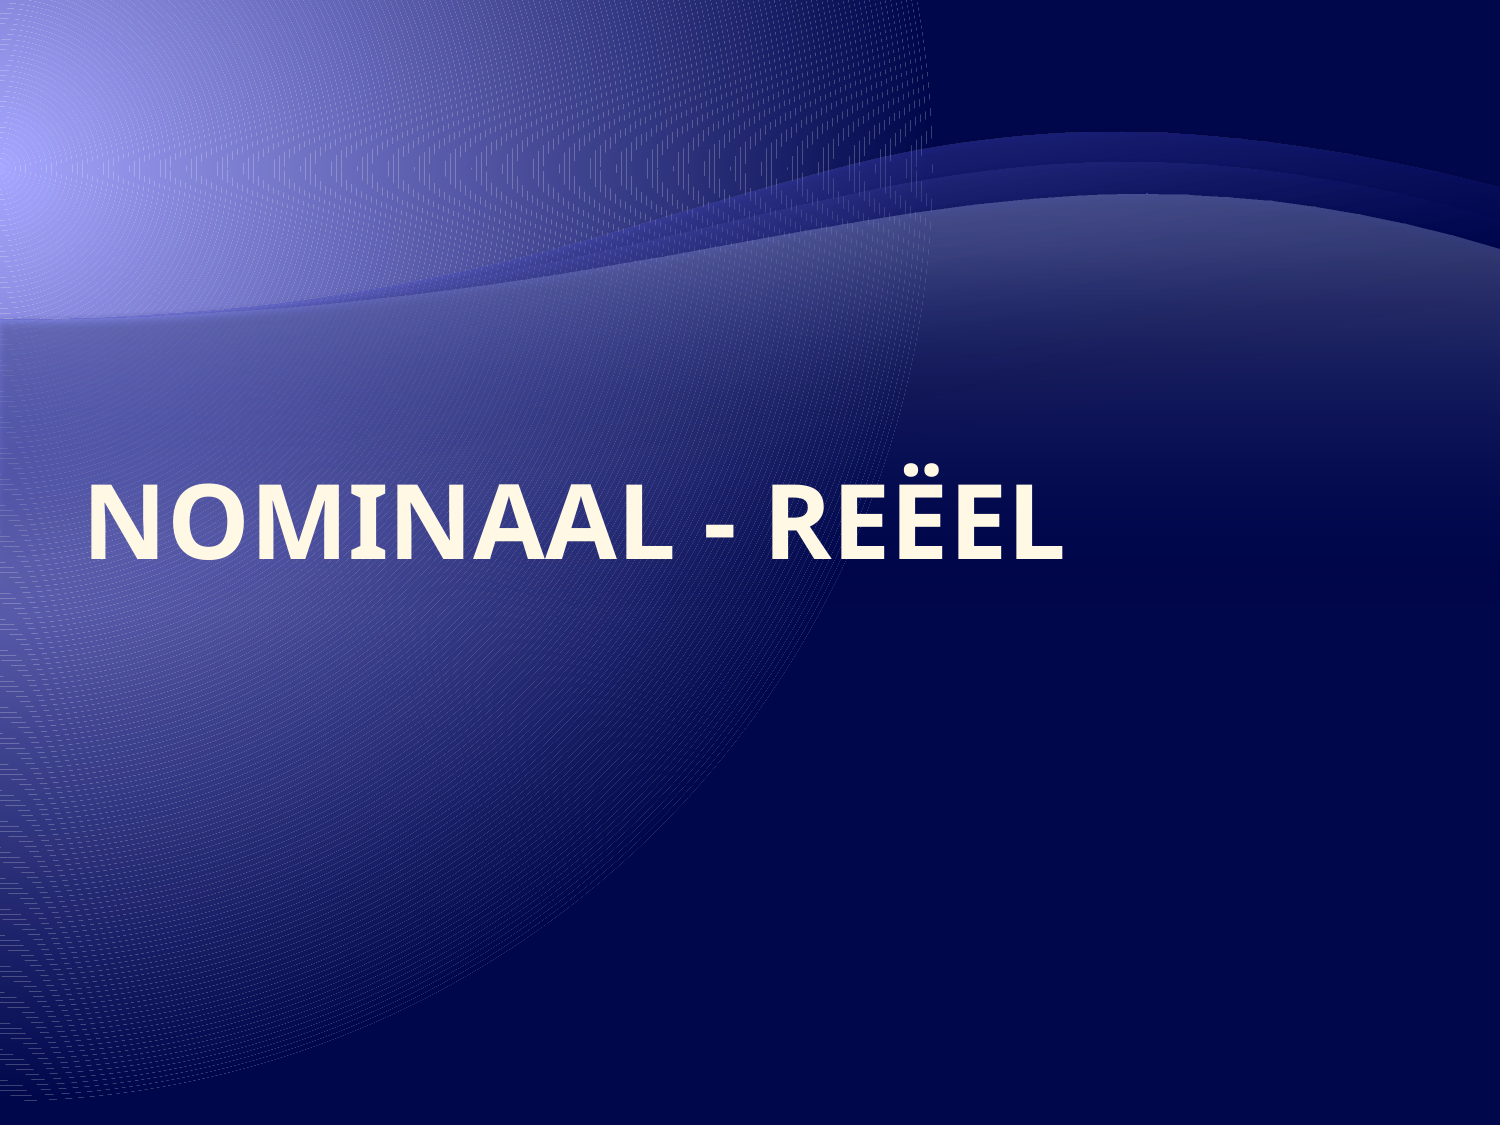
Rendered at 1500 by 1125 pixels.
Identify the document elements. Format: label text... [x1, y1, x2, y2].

title Nominaal - Reëel [82, 455, 1433, 811]
